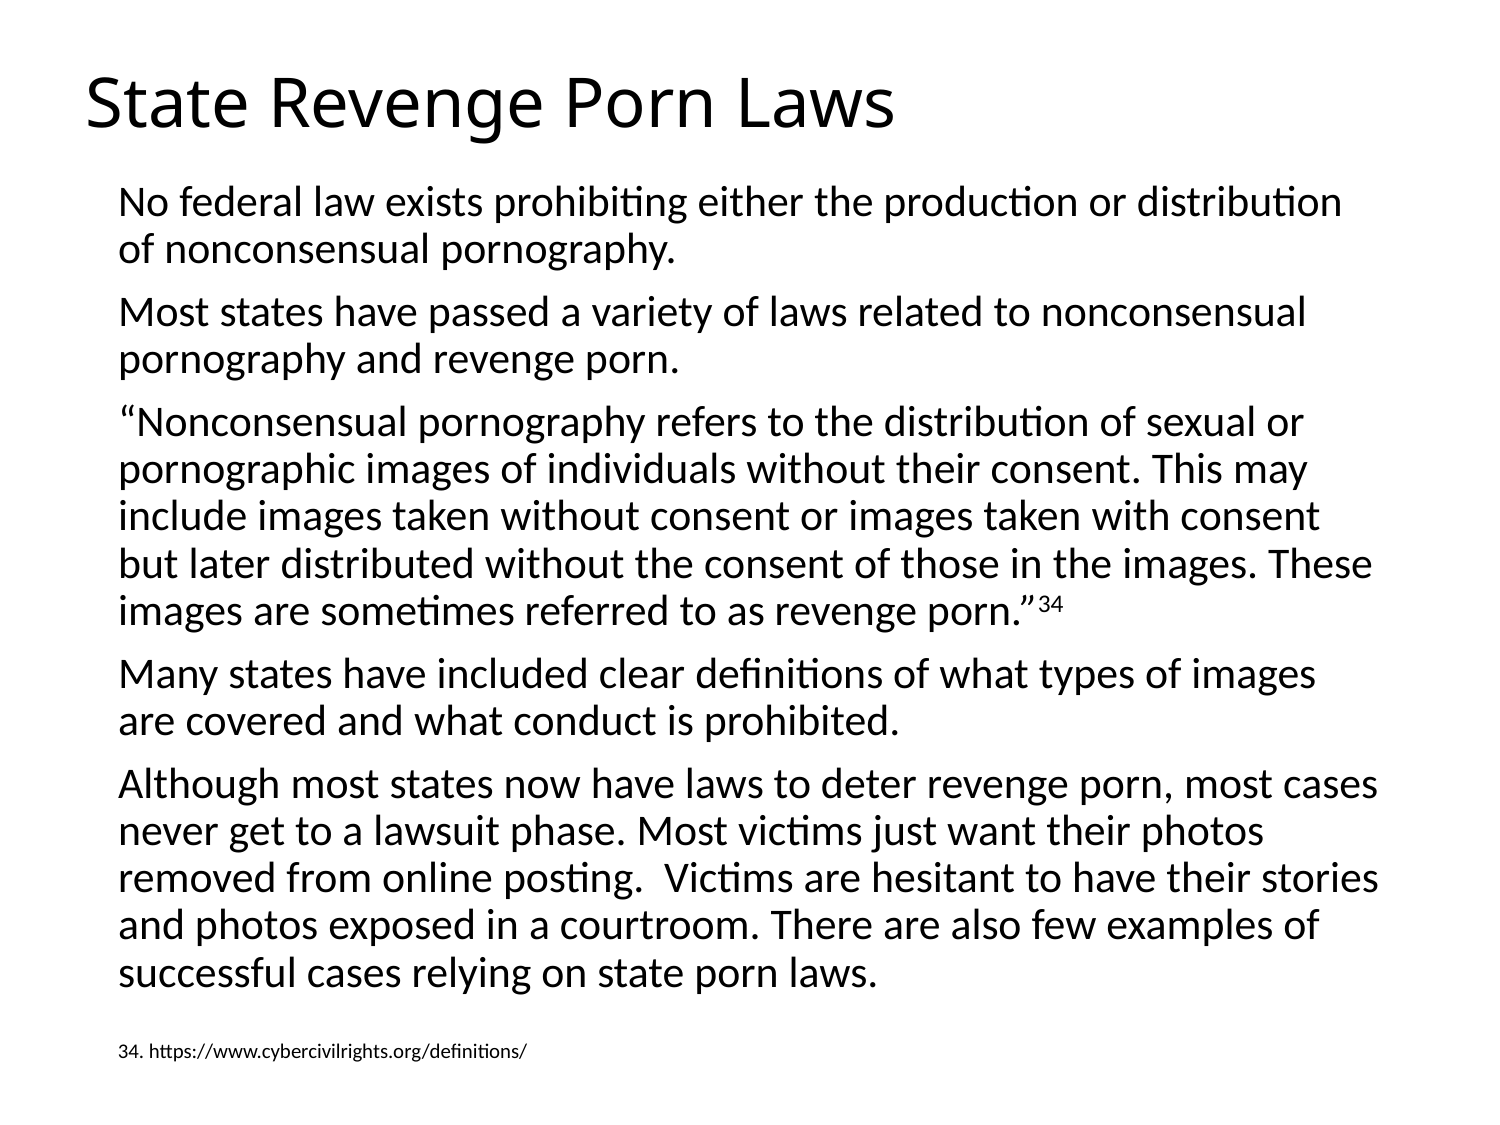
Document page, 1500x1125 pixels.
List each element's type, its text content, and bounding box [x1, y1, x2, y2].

title State Revenge Porn Laws [70, 19, 1365, 191]
list No federal law exists prohibiting either the production or distribution of nonconsensual pornography. Most states have passed a variety of laws related to nonconsensual pornography and revenge porn. “Nonconsensual pornography refers to the distribution of sexual or pornographic images of individuals without their consent. This may include images taken without consent or images taken with consent but later distributed without the consent of those in the images. These images are sometimes referred to as revenge porn.”34 Many states have included clear definitions of what types of images are covered and what conduct is prohibited. Although most states now have laws to deter revenge porn, most cases never get to a lawsuit phase. Most victims just want their photos removed from online posting. Victims are hesitant to have their stories and photos exposed in a courtroom. There are also few examples of successful cases relying on state porn laws. [102, 170, 1398, 1020]
text_box 34. https://www.cybercivilrights.org/definitions/ [103, 1030, 1397, 1071]
